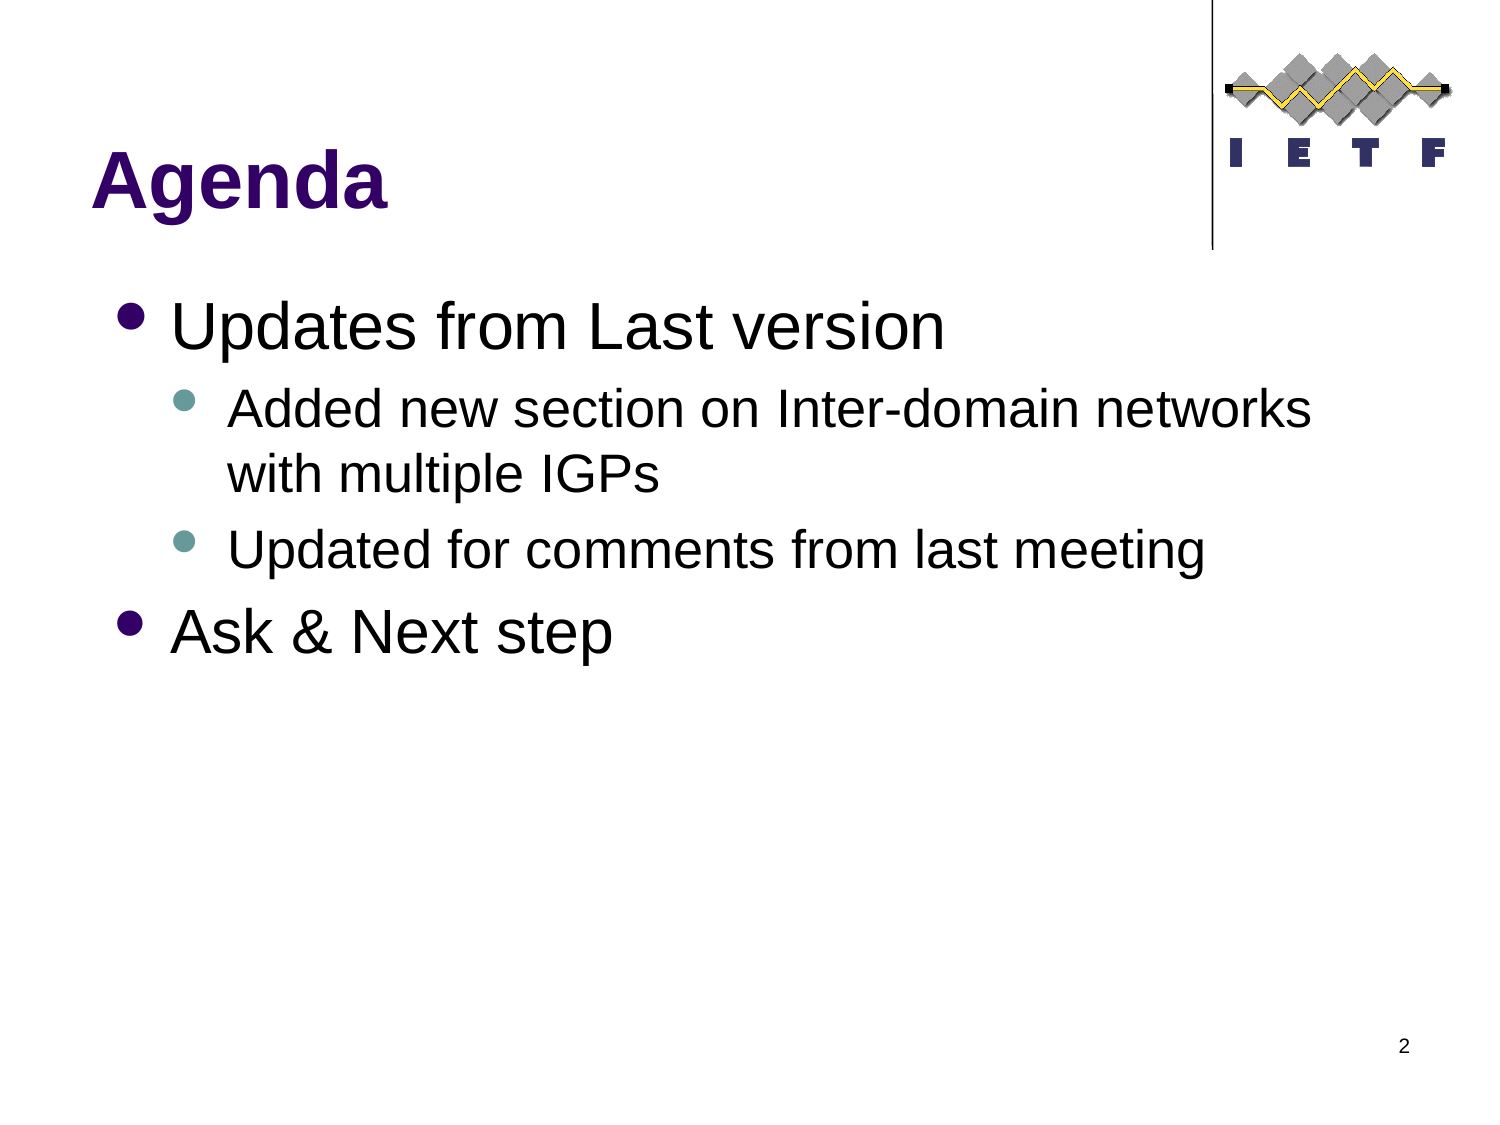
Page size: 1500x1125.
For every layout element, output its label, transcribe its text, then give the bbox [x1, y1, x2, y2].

picture [1212, 37, 1463, 181]
list Updates from Last version Added new section on Inter-domain networks with multiple IGPs Updated for comments from last meeting Ask & Next step [98, 275, 1400, 1050]
slide_number 2 [1074, 1024, 1426, 1101]
title Agenda [75, 20, 1200, 233]
